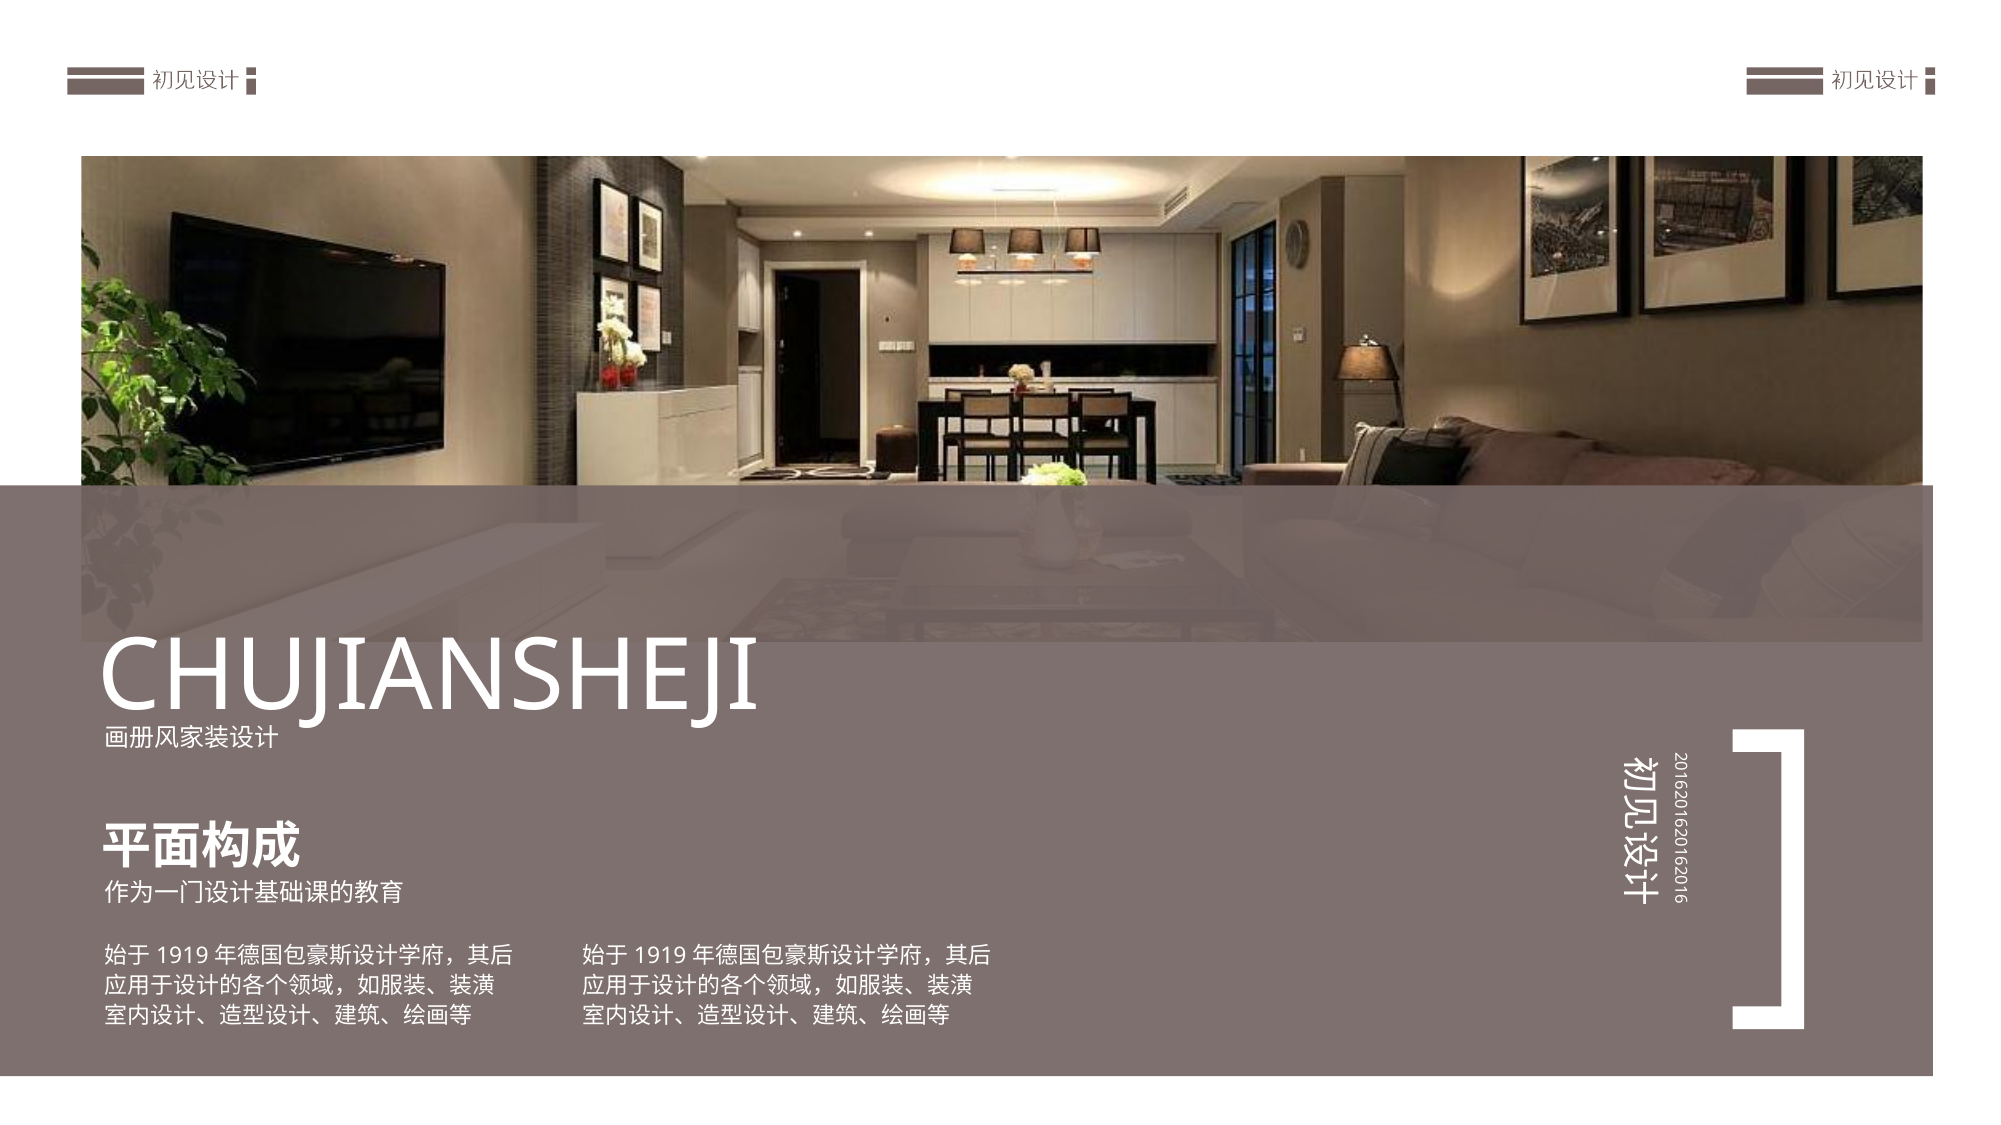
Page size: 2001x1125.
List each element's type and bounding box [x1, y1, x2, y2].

text_box [83, 602, 1013, 1038]
text_box [0, 484, 1934, 1077]
text_box [1613, 729, 1805, 1030]
picture [81, 156, 1923, 642]
